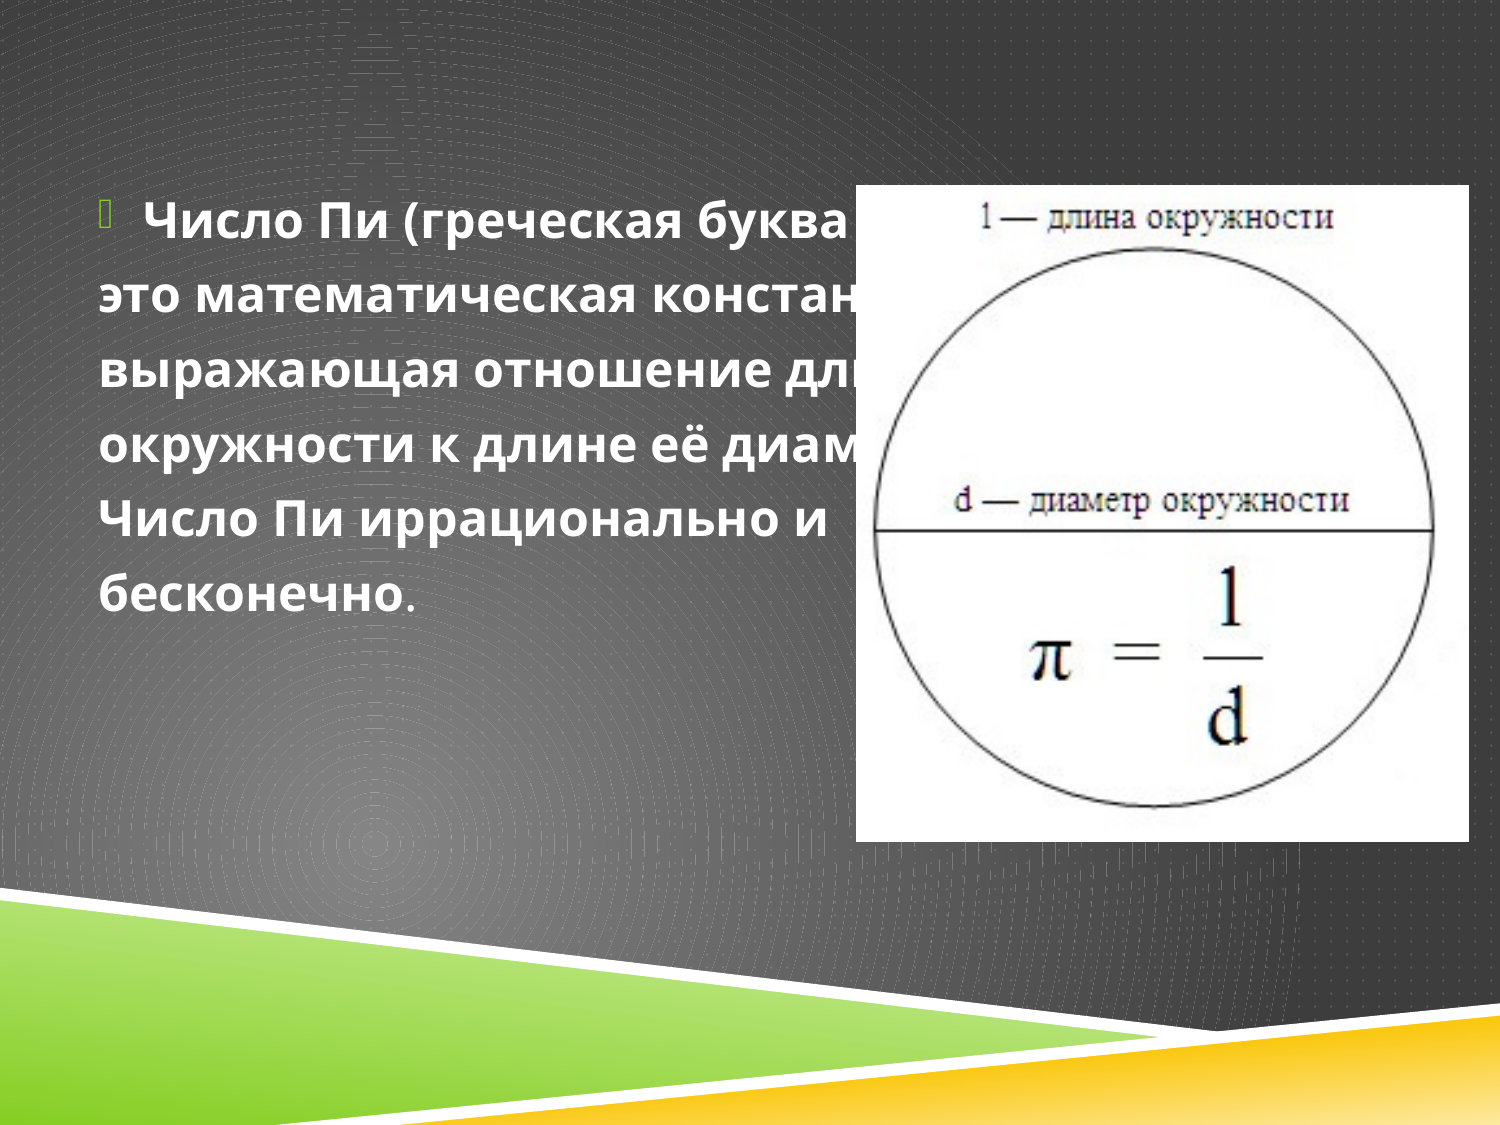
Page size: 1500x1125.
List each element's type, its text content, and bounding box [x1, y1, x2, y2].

text_box Число Пи (греческая буква π) – это математическая константа, выражающая отношение длины окружности к длине её диаметра. Число Пи иррационально и бесконечно. [86, 180, 1362, 794]
picture [855, 185, 1469, 843]
